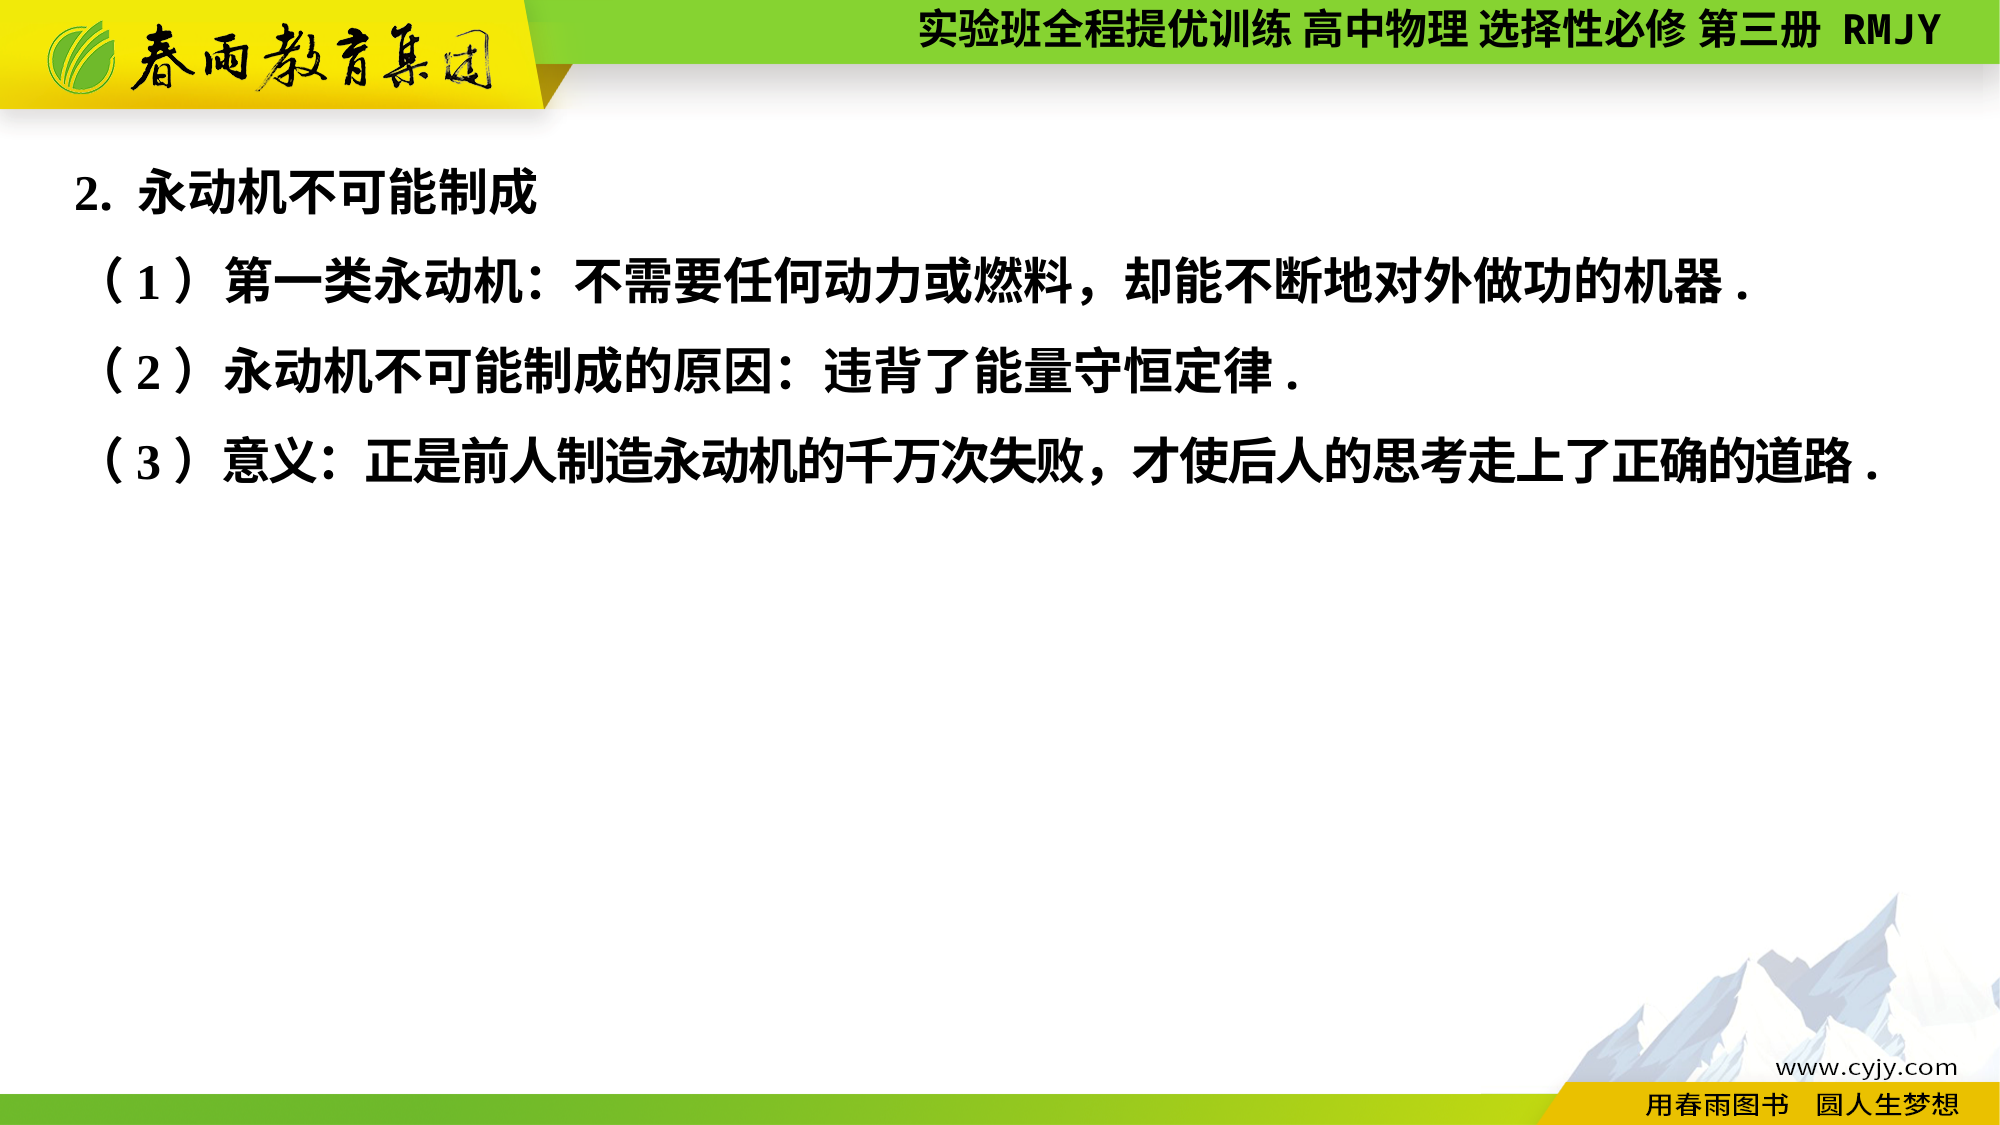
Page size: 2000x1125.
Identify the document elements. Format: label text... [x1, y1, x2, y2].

list 2. 永动机不可能制成 （1）第一类永动机：不需要任何动力或燃料，却能不断地对外做功的机器. （2）永动机不可能制成的原因：违背了能量守恒定律. （3）意义：正是前人制造永动机的千万次失败，才使后人的思考走上了正确的道路. [59, 122, 1944, 490]
picture [0, 0, 2000, 1125]
